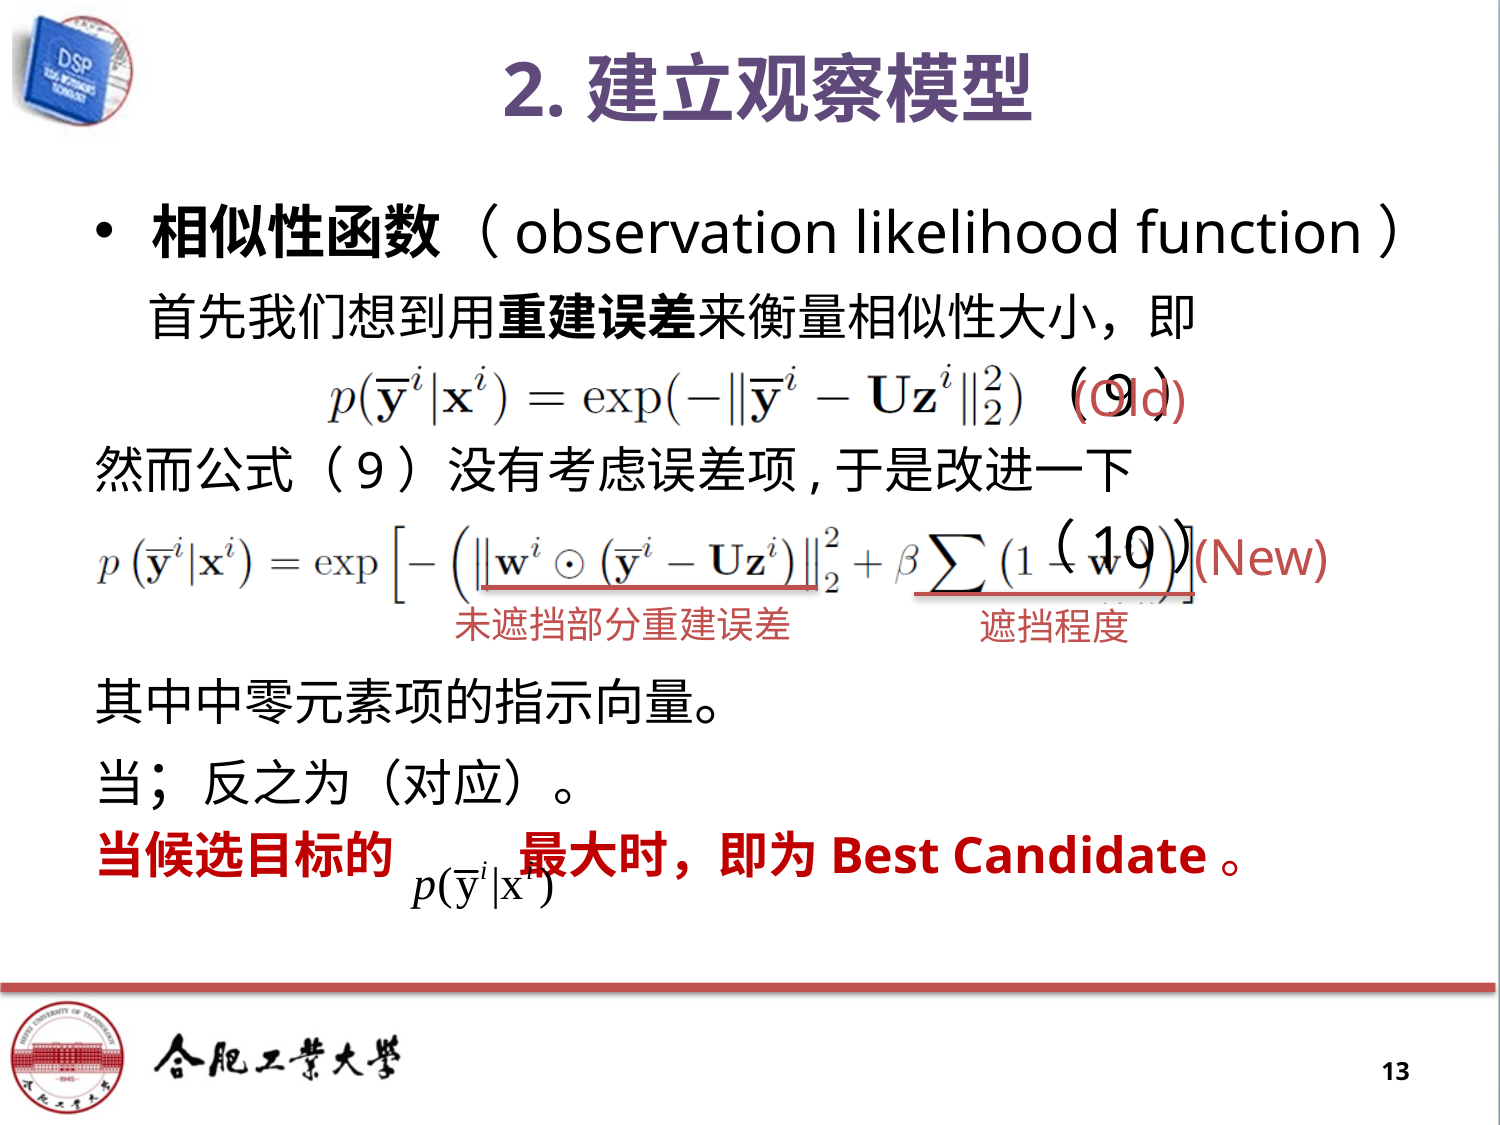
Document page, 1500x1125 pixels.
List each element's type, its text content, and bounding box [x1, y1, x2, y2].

picture [0, 0, 1500, 1125]
text_box 遮挡程度 [964, 612, 1145, 656]
text_box (Old) [1058, 358, 1202, 434]
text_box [400, 849, 562, 920]
text_box 未遮挡部分重建误差 [439, 612, 807, 654]
slide_number 13 [1074, 1042, 1425, 1103]
text_box (New) [1199, 518, 1344, 594]
text_box 2.建立观察模型 [154, 33, 1444, 139]
